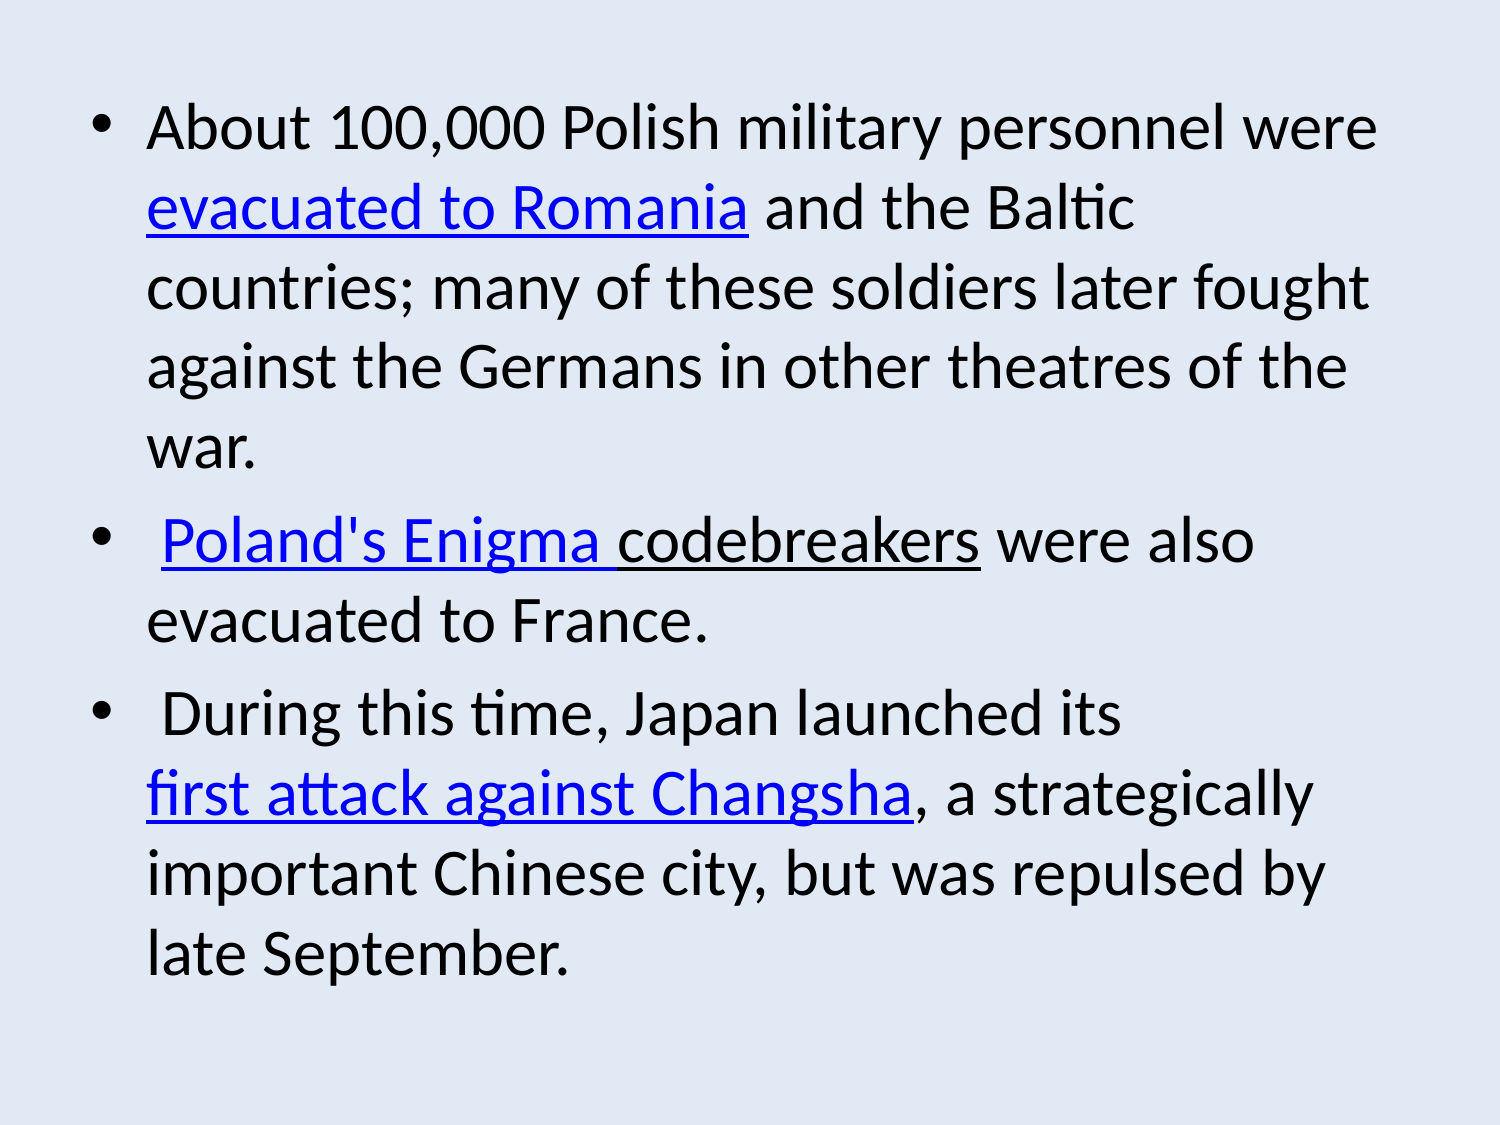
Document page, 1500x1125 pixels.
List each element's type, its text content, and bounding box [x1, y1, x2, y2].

list About 100,000 Polish military personnel were evacuated to Romania and the Baltic countries; many of these soldiers later fought against the Germans in other theatres of the war. Poland's Enigma codebreakers were also evacuated to France. During this time, Japan launched its first attack against Changsha, a strategically important Chinese city, but was repulsed by late September. [75, 75, 1425, 1075]
